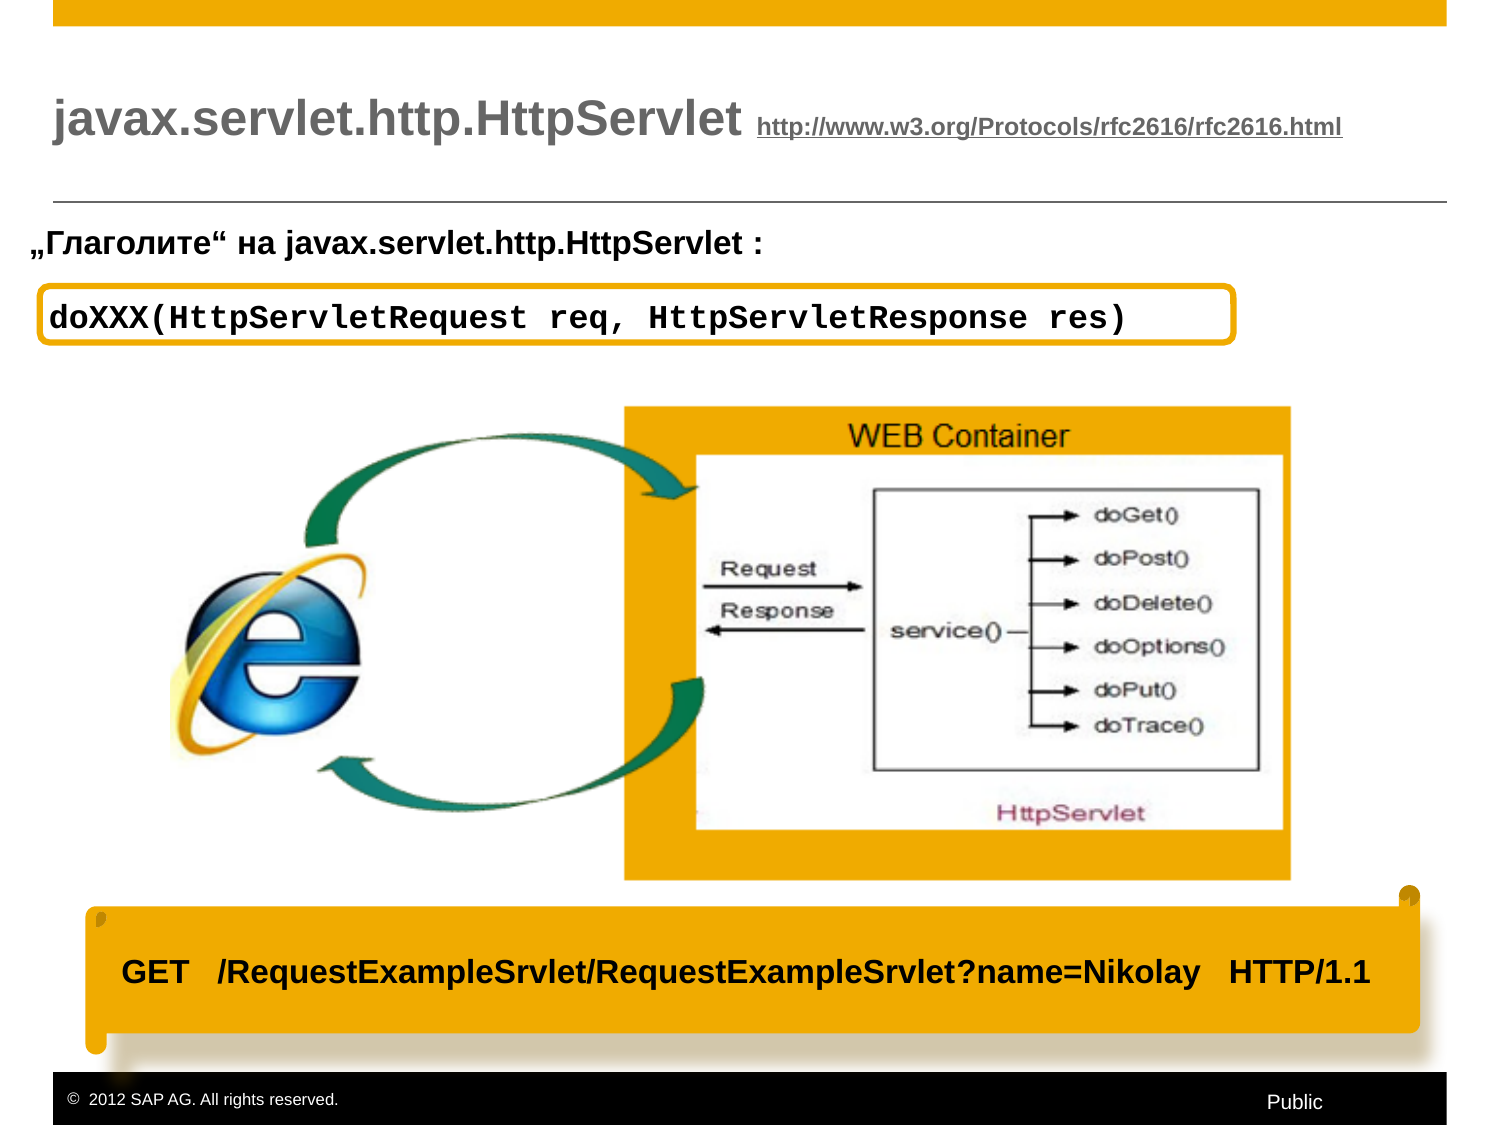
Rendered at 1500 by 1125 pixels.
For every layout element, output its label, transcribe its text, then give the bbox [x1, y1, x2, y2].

text_box [39, 286, 1234, 343]
text_box GET /RequestExampleSrvlet/RequestExampleSrvlet?name=Nikolay HTTP/1.1 [85, 885, 1421, 1055]
title javax.servlet.http.HttpServlet http://www.w3.org/Protocols/rfc2616/rfc2616.html [53, 53, 1447, 178]
list „Глаголите“ на javax.servlet.http.HttpServlet : doXXX(HttpServletRequest req, HttpServletResponse res) [28, 221, 1423, 370]
picture [170, 364, 1336, 909]
